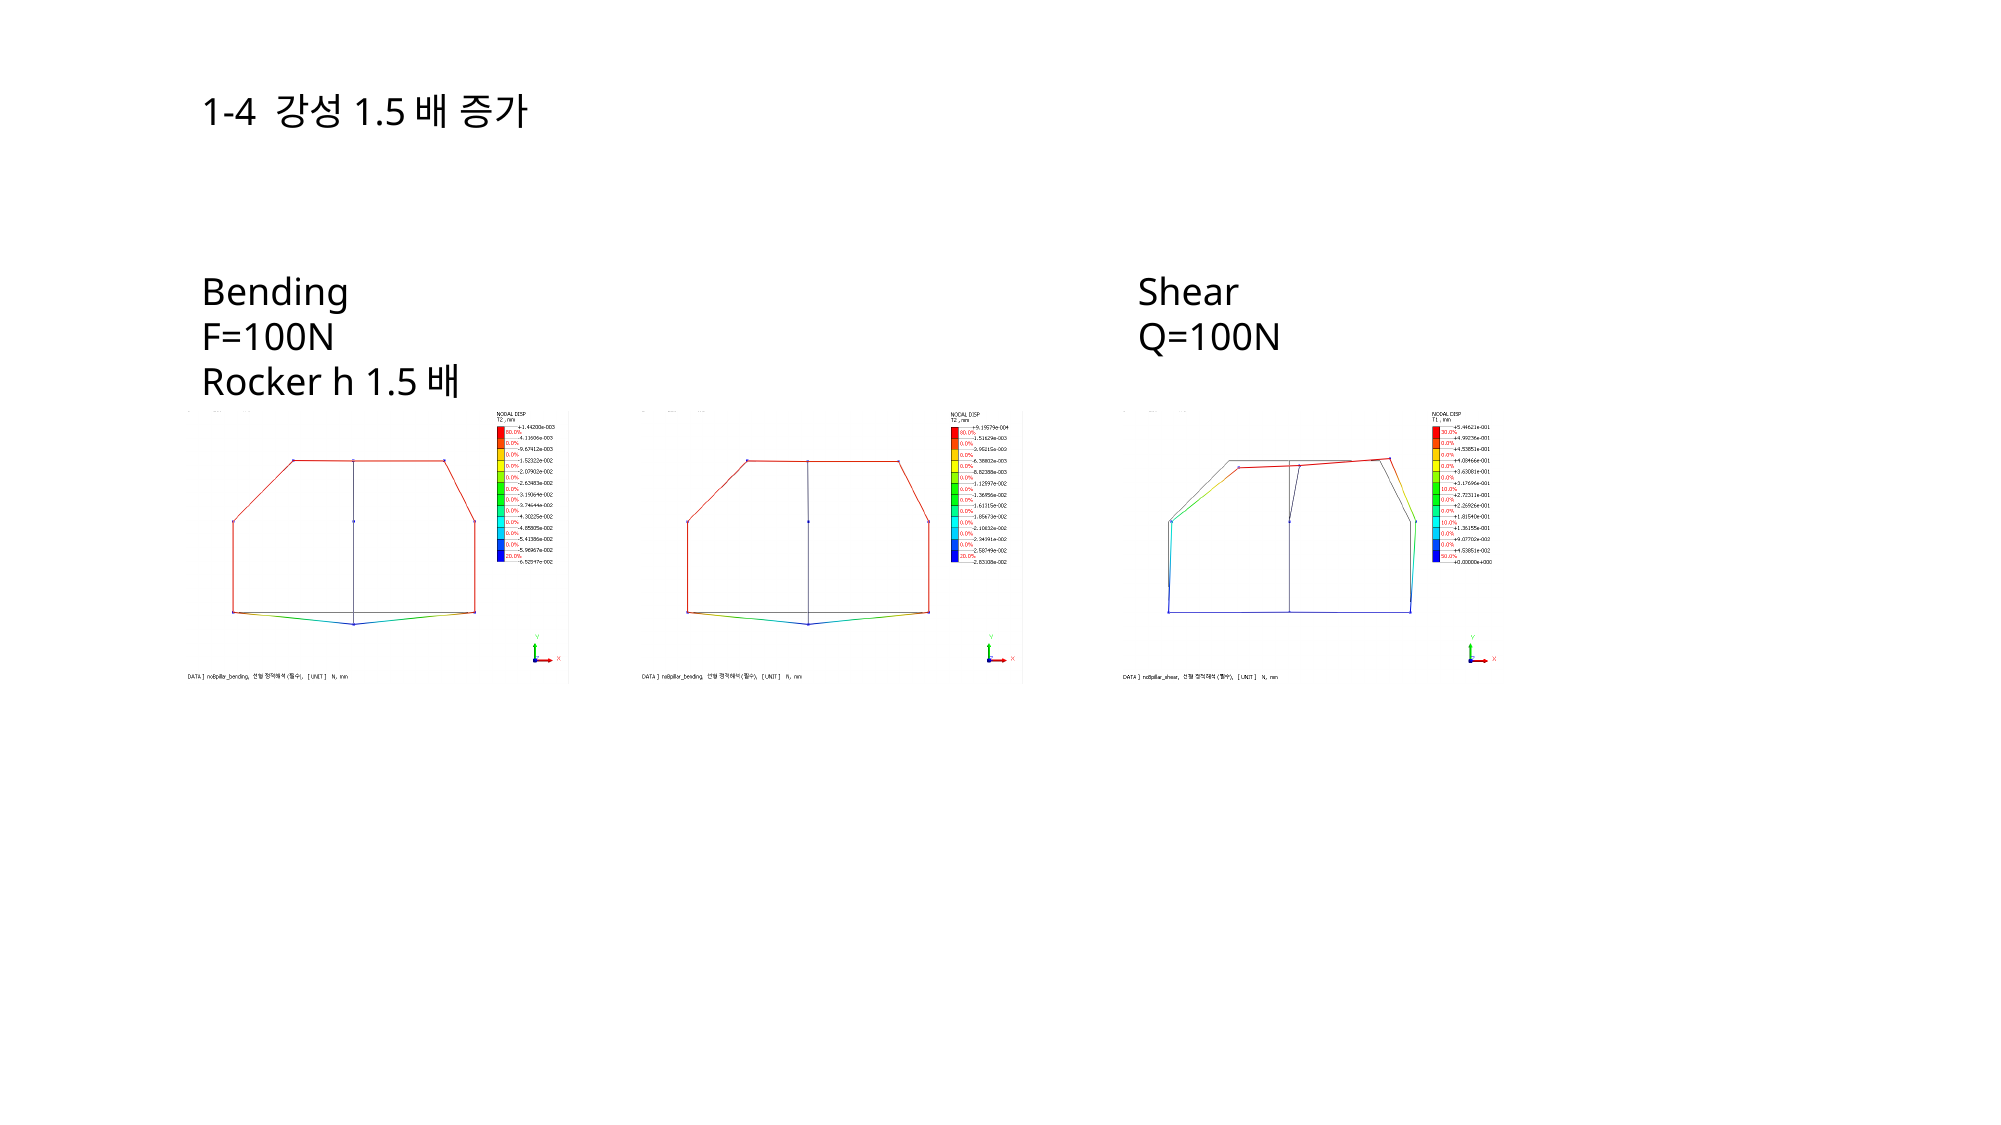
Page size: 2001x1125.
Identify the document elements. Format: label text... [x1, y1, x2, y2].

picture [1123, 411, 1504, 684]
text_box Shear Q=100N [1123, 260, 1972, 365]
text_box 1-4 강성1.5배 증가 [186, 80, 568, 141]
picture [186, 411, 569, 684]
picture [641, 411, 1023, 684]
text_box Bending F=100N Rocker h 1.5배 [186, 260, 941, 410]
